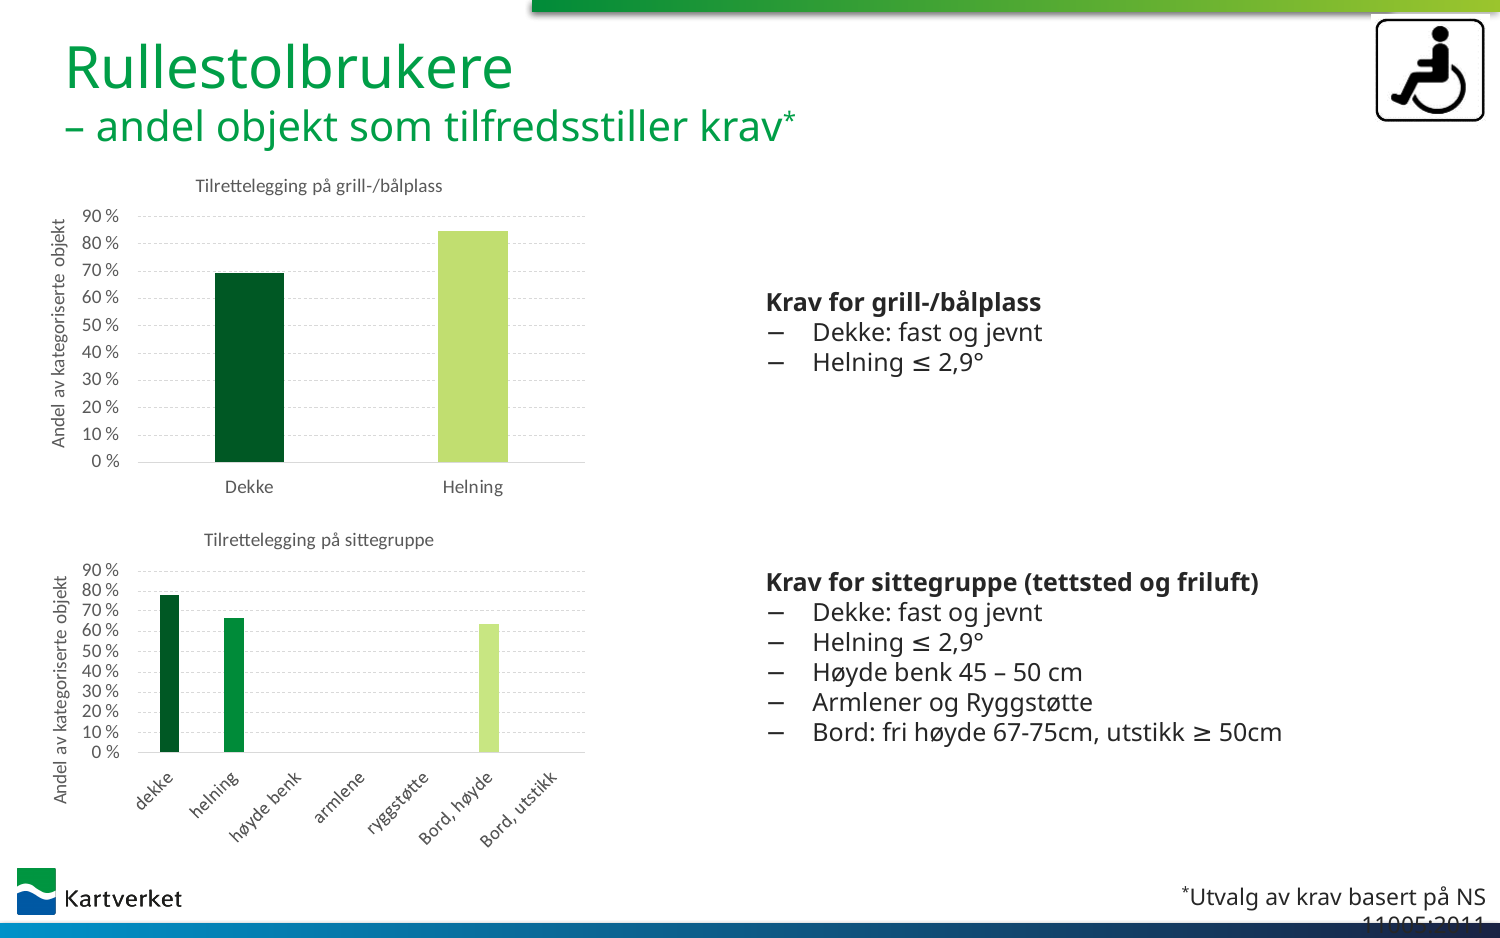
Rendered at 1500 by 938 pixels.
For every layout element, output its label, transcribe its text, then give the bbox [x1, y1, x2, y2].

text_box Krav for sittegruppe (tettsted og friluft) Dekke: fast og jevnt Helning ≤ 2,9° Høyde benk 45 – 50 cm Armlener og Ryggstøtte Bord: fri høyde 67-75cm, utstikk ≥ 50cm [750, 559, 1500, 754]
text_box Rullestolbrukere – andel objekt som tilfredsstiller krav* [49, 14, 1431, 158]
picture [1371, 13, 1491, 127]
picture [41, 520, 596, 859]
text_box Krav for grill-/bålplass Dekke: fast og jevnt Helning ≤ 2,9° [750, 279, 1452, 384]
picture [41, 166, 596, 505]
text_box *Utvalg av krav basert på NS 11005:2011 [1068, 873, 1500, 938]
